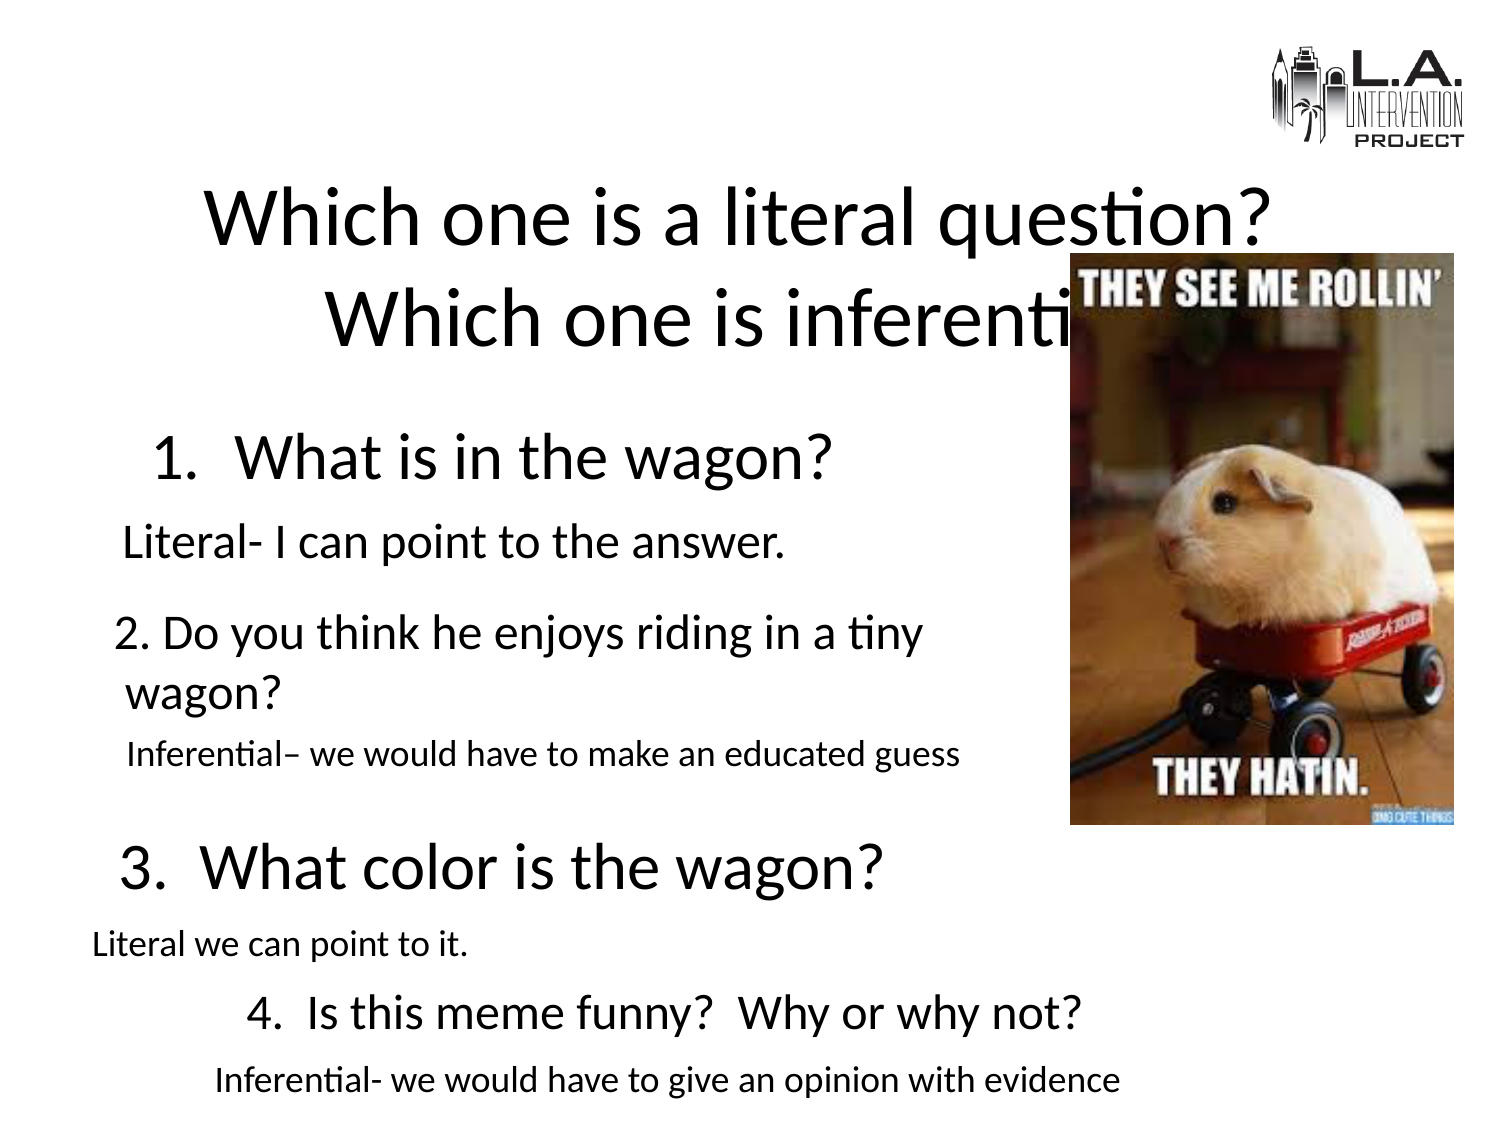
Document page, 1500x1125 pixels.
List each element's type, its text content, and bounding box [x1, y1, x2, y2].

text_box Literal- I can point to the answer. [107, 501, 824, 576]
text_box Inferential– we would have to make an educated guess [111, 721, 977, 782]
text_box Literal we can point to it. [77, 911, 485, 971]
text_box 4. Is this meme funny? Why or why not? [231, 971, 1111, 1047]
title Which one is a literal question? Which one is inferential? [90, 152, 1410, 373]
text_box 3. What color is the wagon? [104, 815, 918, 910]
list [1070, 253, 1455, 825]
text_box Inferential- we would have to give an opinion with evidence [199, 1047, 1137, 1108]
text_box What is in the wagon? [135, 405, 866, 500]
text_box 2. Do you think he enjoys riding in a tiny wagon? [98, 592, 939, 728]
picture [1261, 30, 1480, 164]
